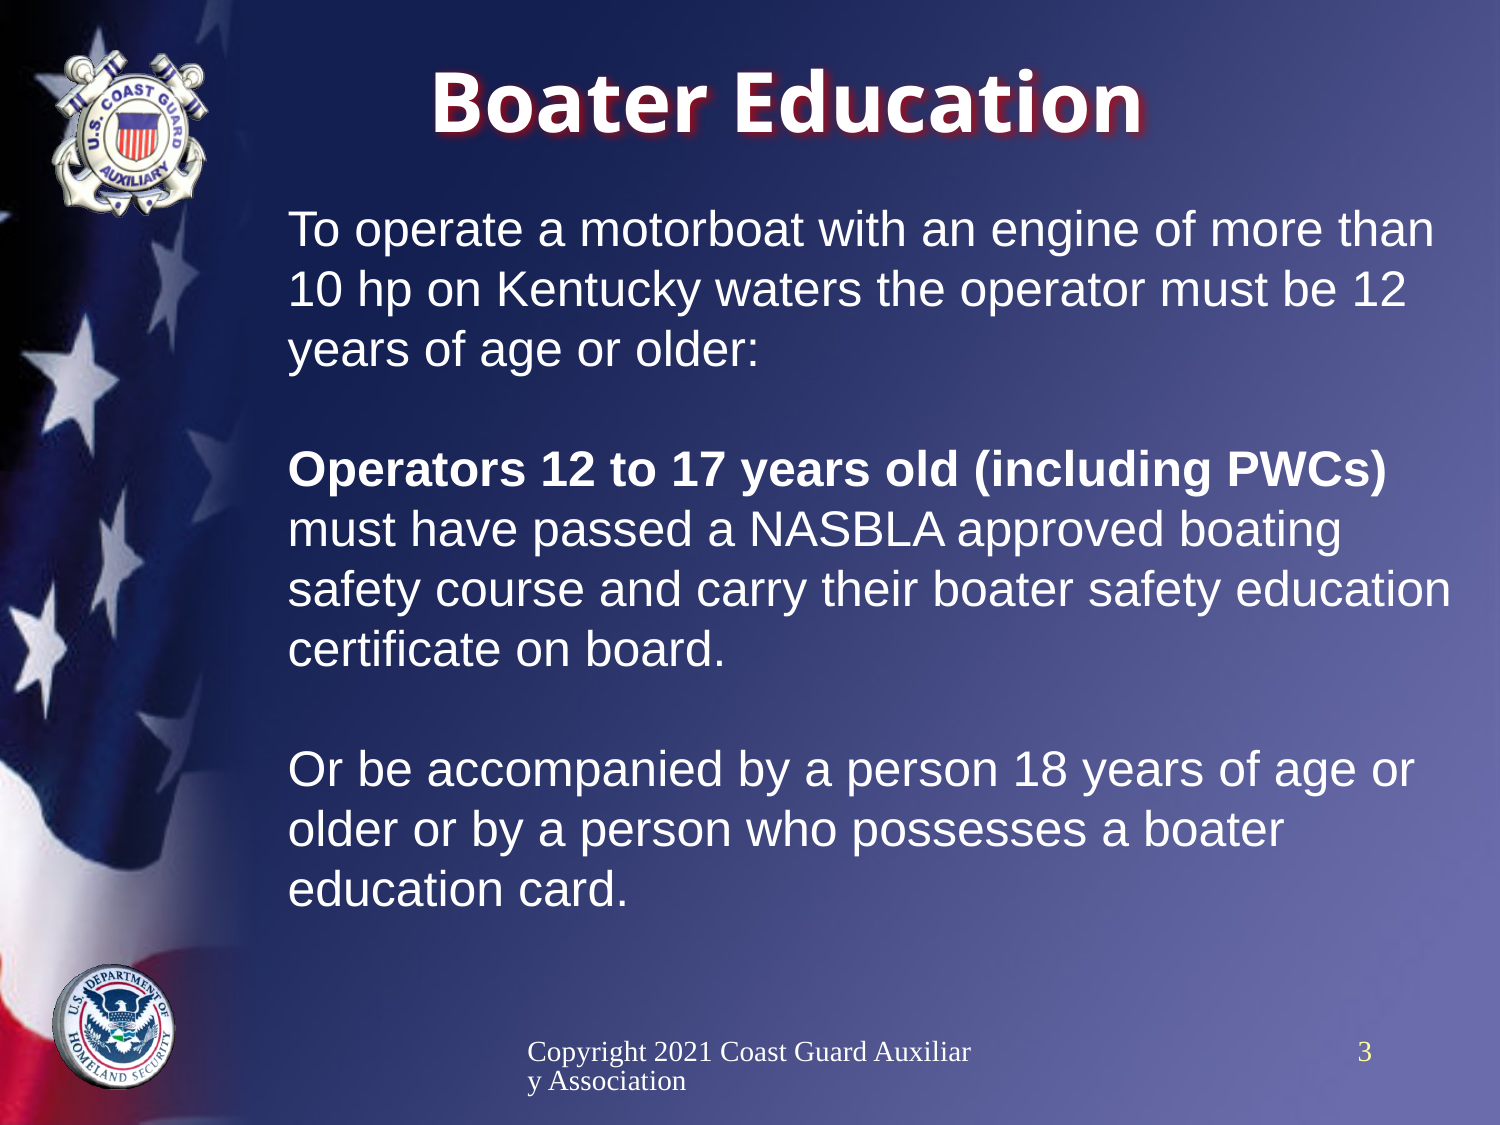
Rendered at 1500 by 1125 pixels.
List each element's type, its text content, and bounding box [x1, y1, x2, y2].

picture [0, 0, 1500, 1125]
title Boater Education [343, 33, 1232, 165]
text_box To operate a motorboat with an engine of more than 10 hp on Kentucky waters the operator must be 12 years of age or older: Operators 12 to 17 years old (including PWCs) must have passed a NASBLA approved boating safety course and carry their boater safety education certificate on board. Or be accompanied by a person 18 years of age or older or by a person who possesses a boater education card. [272, 189, 1498, 1054]
footer Copyright 2021 Coast Guard Auxiliary Association [512, 1054, 988, 1100]
slide_number 3 [1074, 1054, 1388, 1100]
